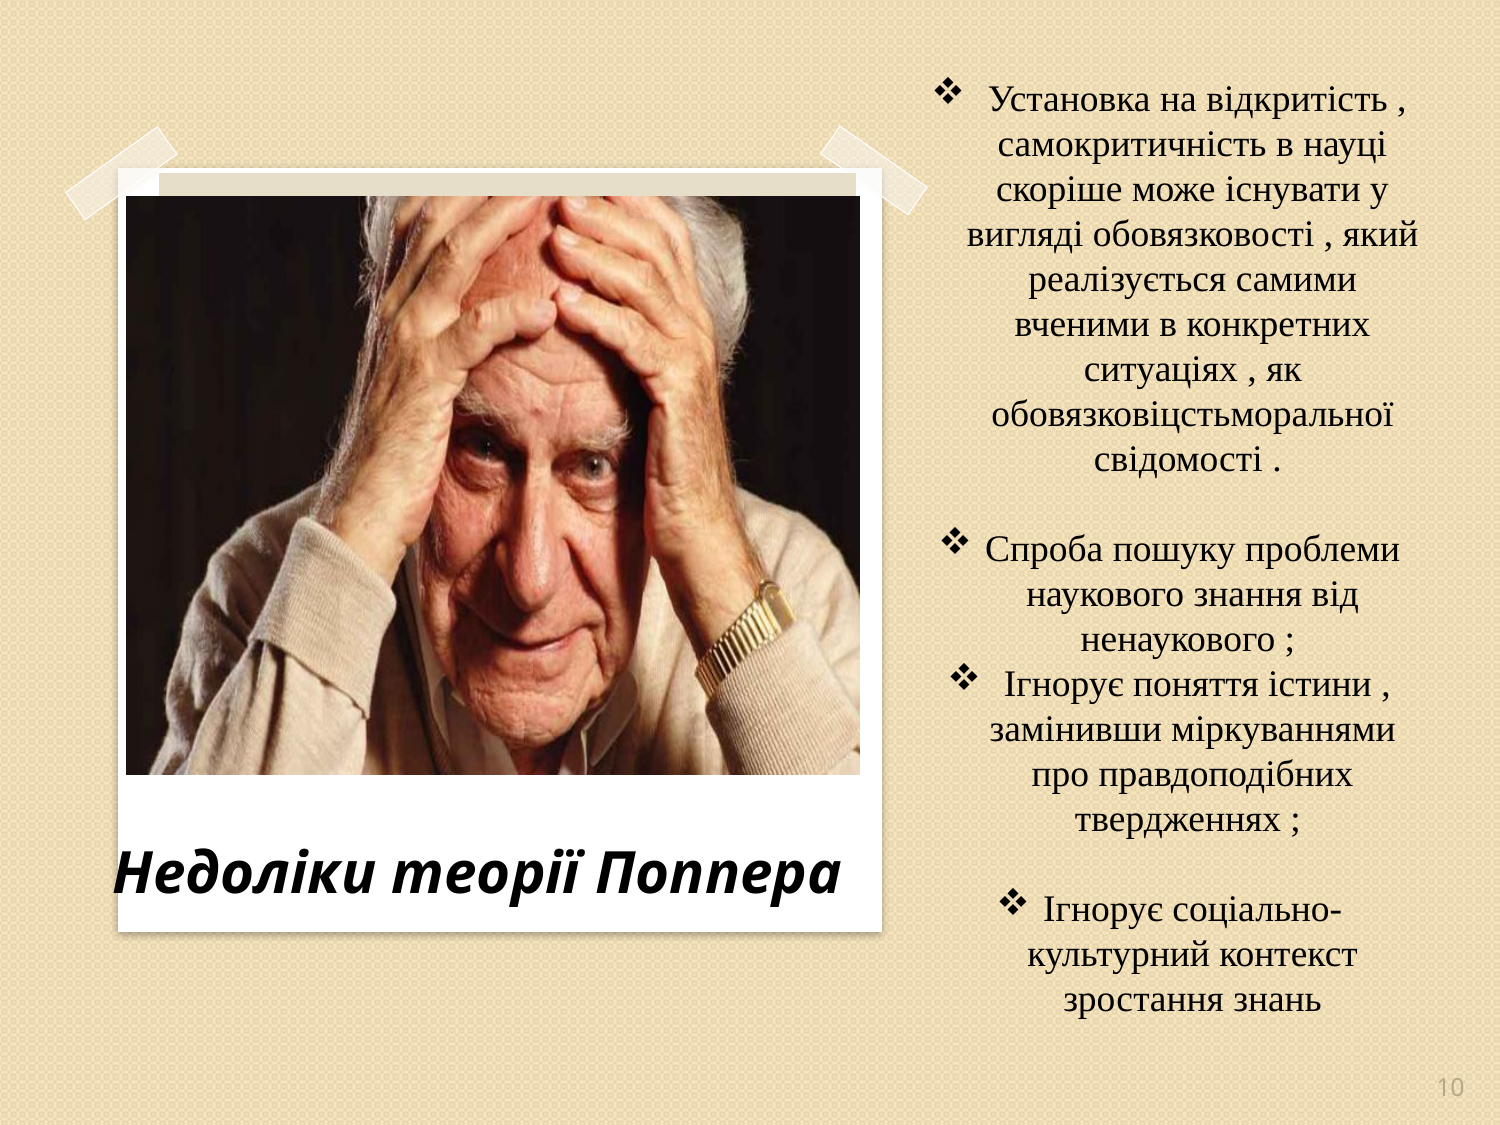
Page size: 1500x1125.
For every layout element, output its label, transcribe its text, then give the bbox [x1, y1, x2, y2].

slide_number 10 [1413, 1034, 1488, 1113]
text_box Установка на відкритість , самокритичність в науці скоріше може існувати у вигляді обовязковості , який реалізується самими вченими в конкретних ситуаціях , як обовязковіцстьморальної свідомості . Спроба пошуку проблеми наукового знання від ненаукового ; Ігнорує поняття істини , замінивши міркуваннями про правдоподібних твердженнях ; Ігнорує соціально- культурний контекст зростання знань [903, 66, 1436, 1027]
text_box Недоліки теорії Поппера [97, 827, 858, 913]
picture [126, 172, 860, 776]
